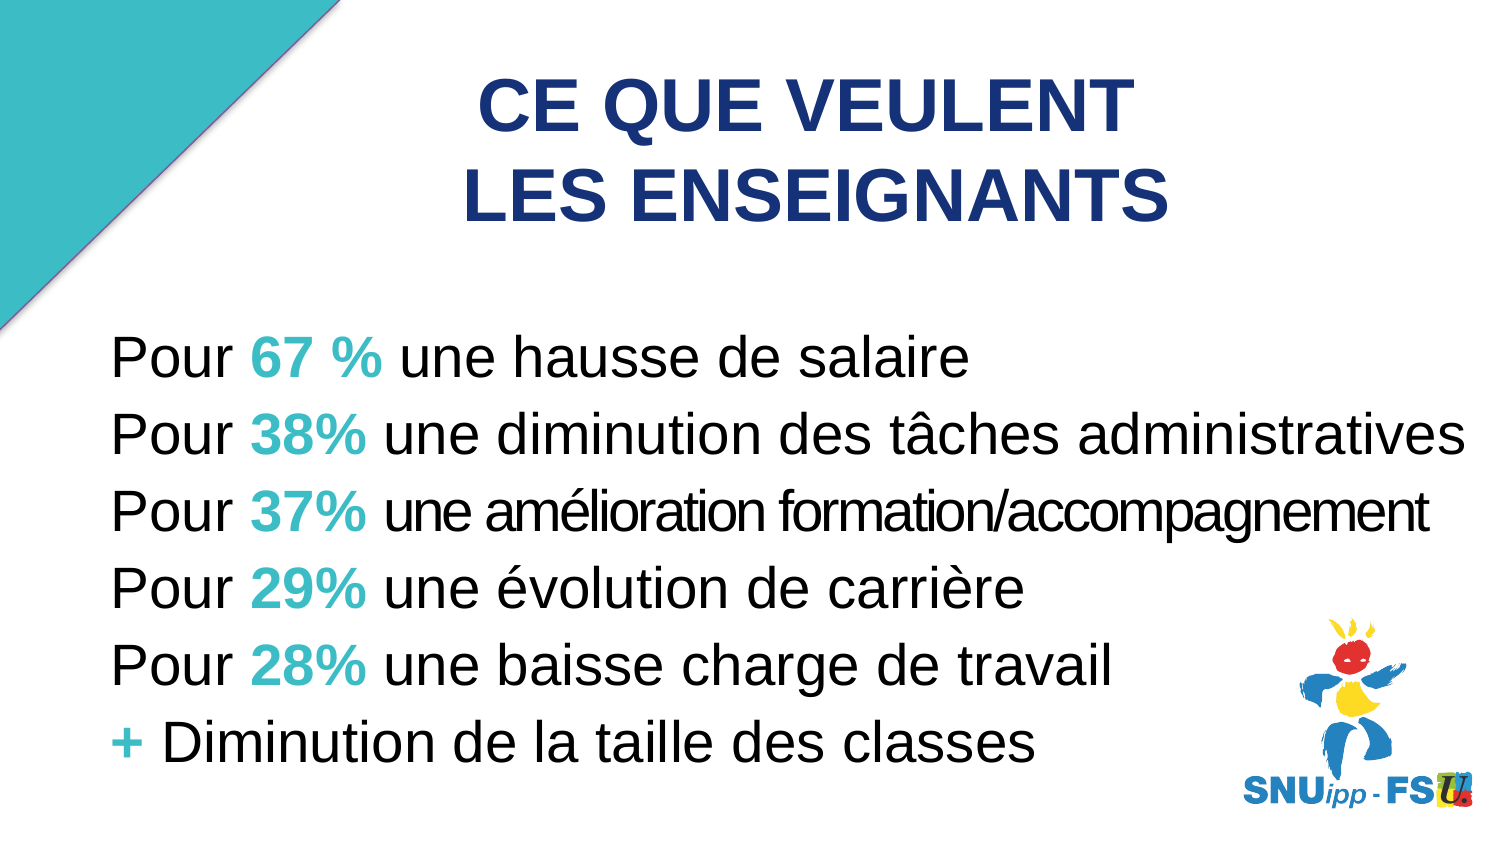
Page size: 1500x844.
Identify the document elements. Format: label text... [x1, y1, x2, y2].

text_box [0, 0, 341, 331]
title CE QUE VEULENT LES ENSEIGNANTS [186, 87, 1448, 207]
picture [1237, 616, 1480, 811]
text_box Pour 67 % une hausse de salaire Pour 38% une diminution des tâches administratives Pour 37% une amélioration formation/accompagnement Pour 29% une évolution de carrière Pour 28% une baisse charge de travail + Diminution de la taille des classes [95, 304, 1500, 782]
